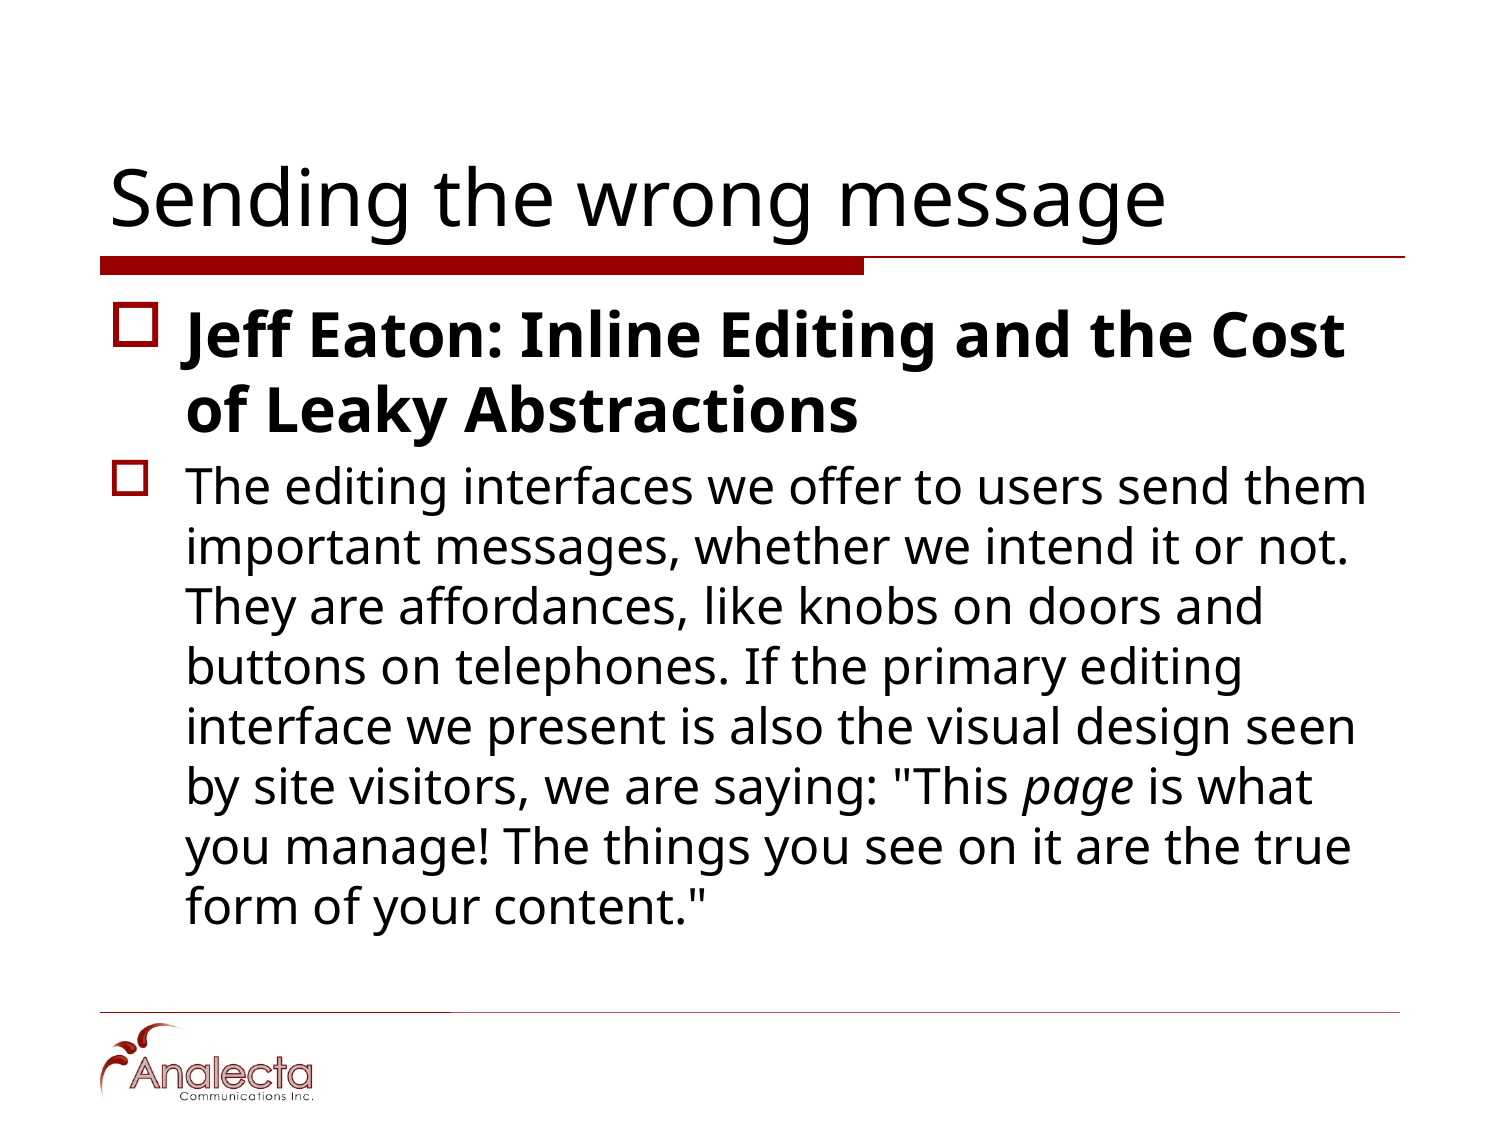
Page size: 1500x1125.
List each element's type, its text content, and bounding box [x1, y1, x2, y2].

picture [100, 1023, 313, 1101]
list Jeff Eaton: Inline Editing and the Cost of Leaky Abstractions The editing interfaces we offer to users send them important messages, whether we intend it or not. They are affordances, like knobs on doors and buttons on telephones. If the primary editing interface we present is also the visual design seen by site visitors, we are saying: "This page is what you manage! The things you see on it are the true form of your content." [92, 287, 1406, 988]
title Sending the wrong message [94, 50, 1407, 250]
